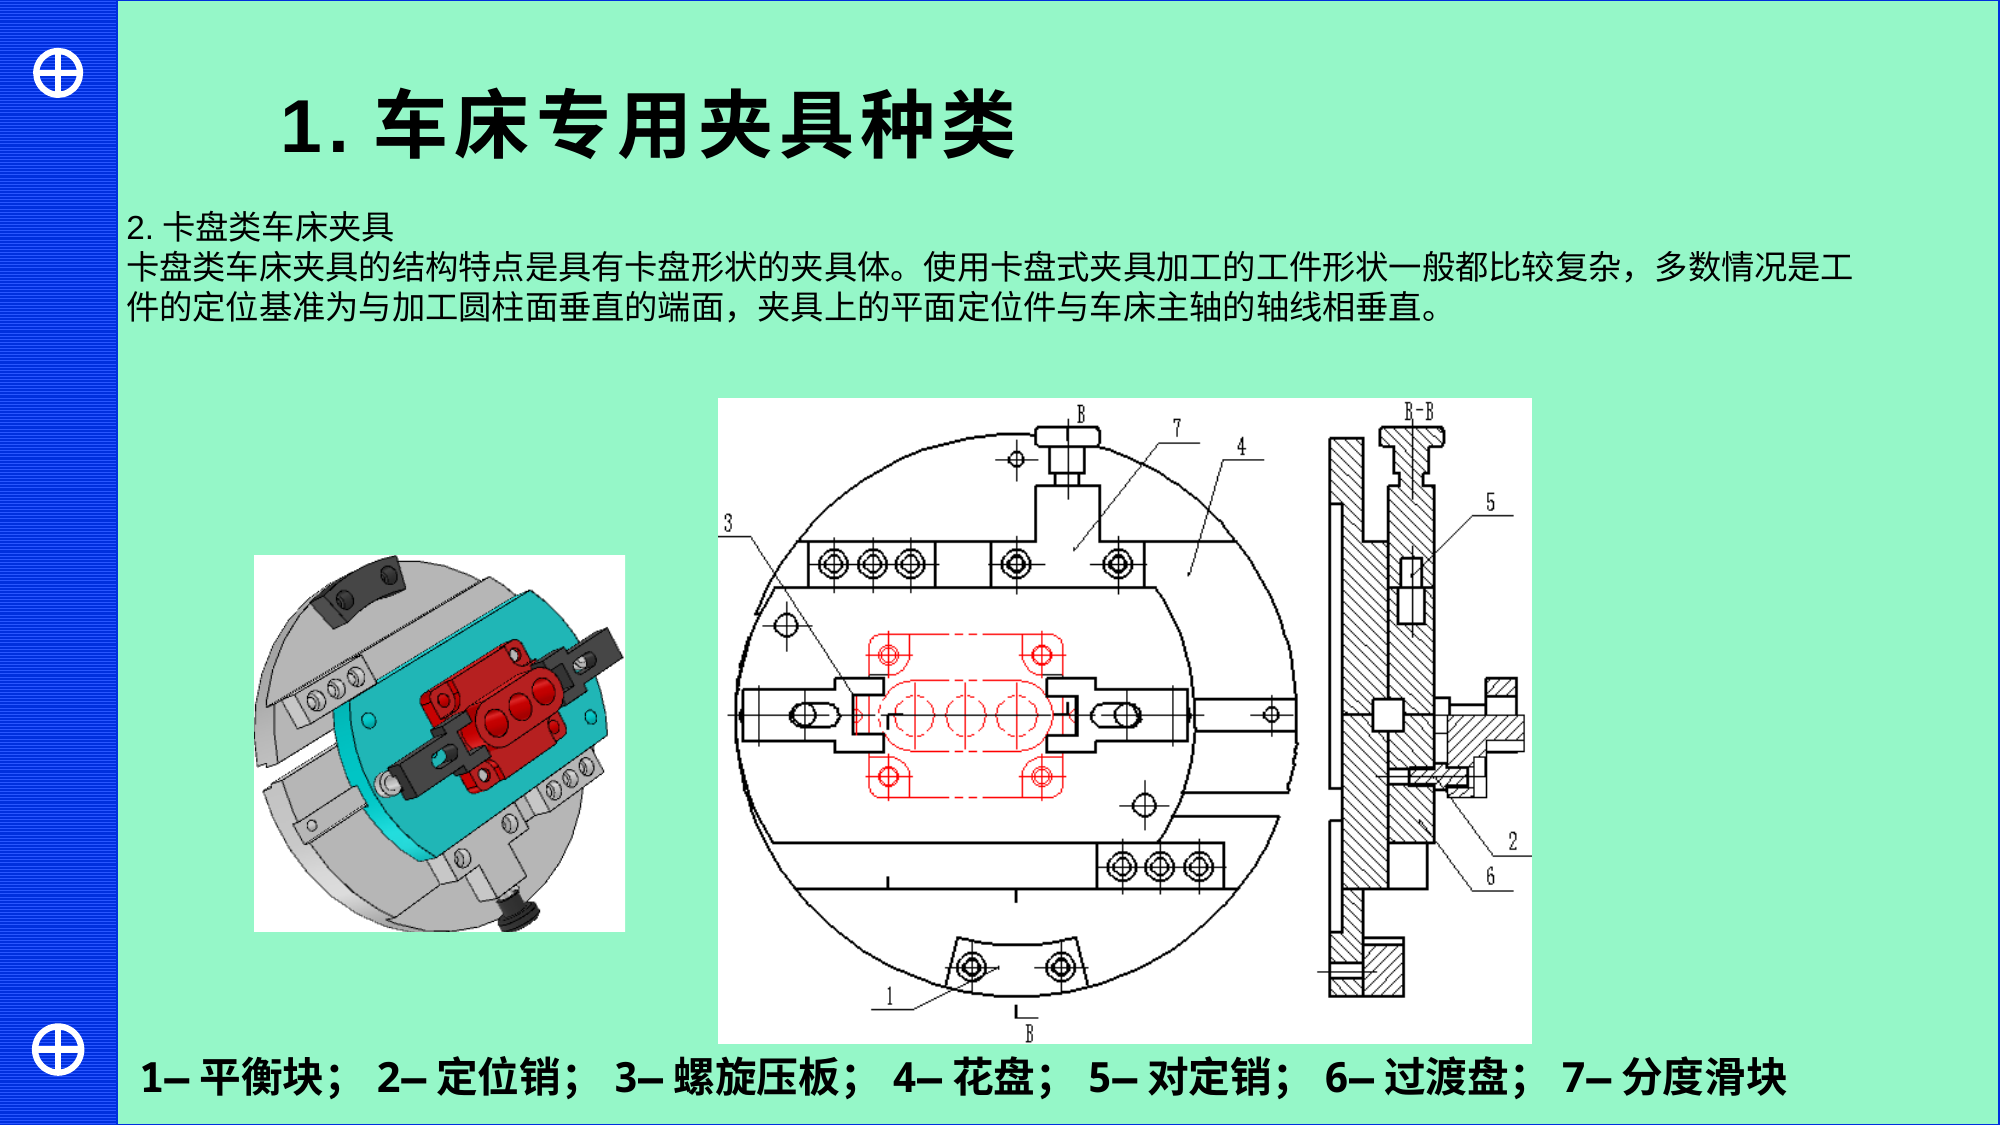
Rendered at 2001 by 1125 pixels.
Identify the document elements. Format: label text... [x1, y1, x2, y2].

list 2.卡盘类车床夹具 卡盘类车床夹具的结构特点是具有卡盘形状的夹具体。使用卡盘式夹具加工的工件形状一般都比较复杂，多数情况是工件的定位基准为与加工圆柱面垂直的端面，夹具上的平面定位件与车床主轴的轴线相垂直。 [109, 206, 1891, 1091]
picture [718, 398, 1532, 1044]
text_box 1.车床专用夹具种类 [158, 53, 1446, 176]
text_box 1—平衡块；2—定位销；3—螺旋压板；4—花盘；5—对定销；6—过渡盘；7—分度滑块 [124, 1043, 1869, 1109]
picture [254, 555, 626, 932]
